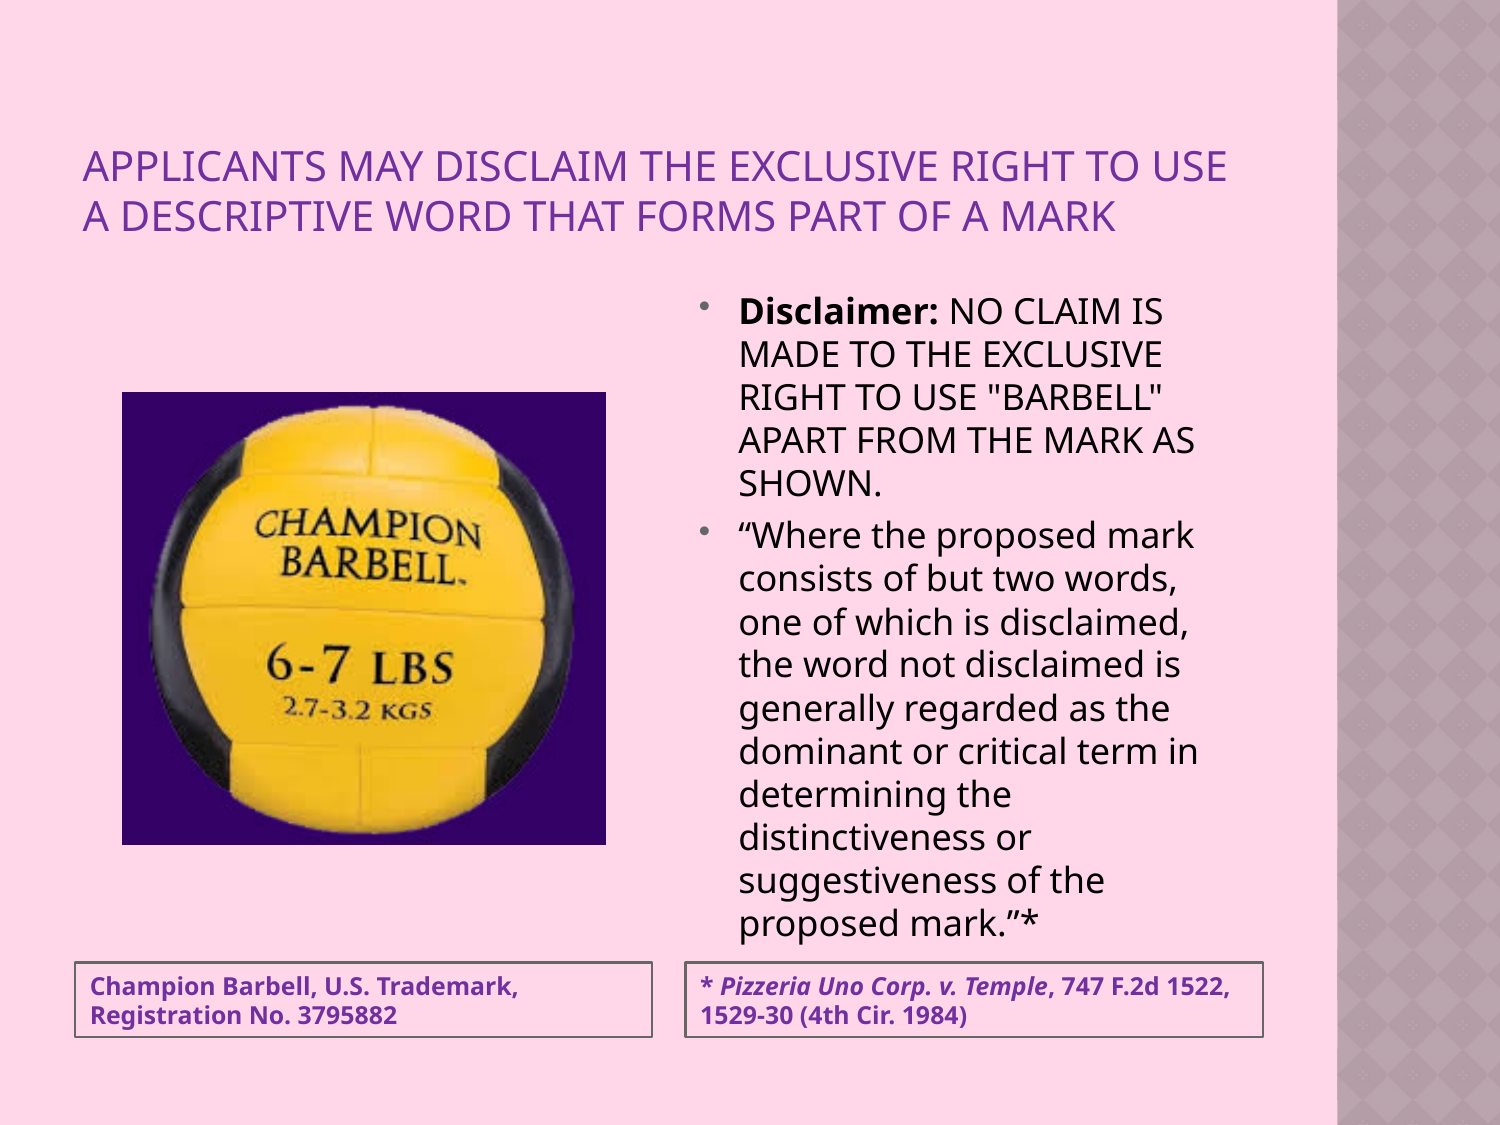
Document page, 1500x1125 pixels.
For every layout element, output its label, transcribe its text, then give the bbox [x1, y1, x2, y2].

list Champion Barbell, U.S. Trademark, Registration No. 3795882 [74, 961, 653, 1038]
title Applicants may disclaim the exclusive right to use A descriptive word that forms part of a mark [75, 52, 1263, 240]
list * Pizzeria Uno Corp. v. Temple, 747 F.2d 1522, 1529-30 (4th Cir. 1984) [684, 961, 1264, 1038]
list Disclaimer: NO CLAIM IS MADE TO THE EXCLUSIVE RIGHT TO USE "BARBELL" APART FROM THE MARK AS SHOWN. “Where the proposed mark consists of but two words, one of which is disclaimed, the word not disclaimed is generally regarded as the dominant or critical term in determining the distinctiveness or suggestiveness of the proposed mark.”* [685, 280, 1263, 956]
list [121, 391, 606, 845]
